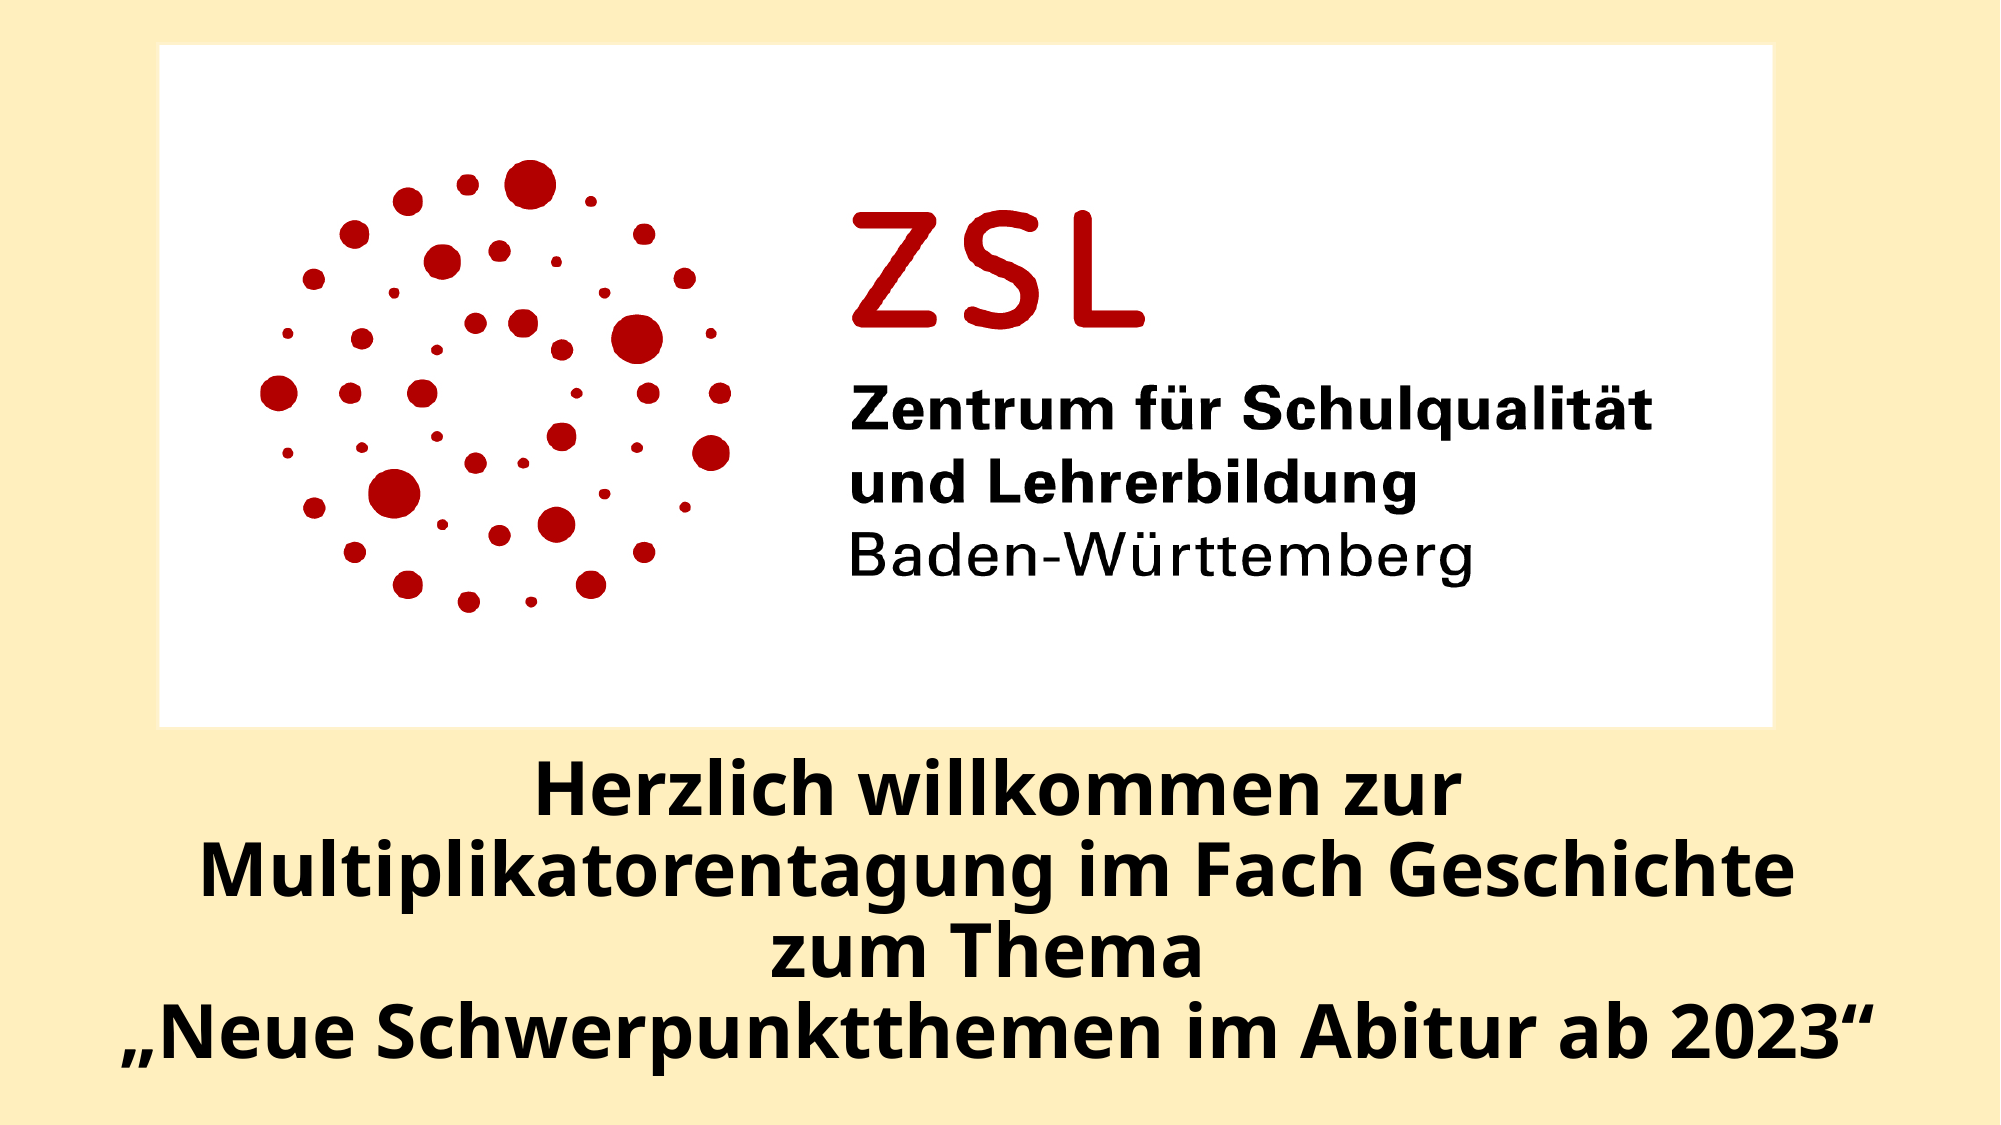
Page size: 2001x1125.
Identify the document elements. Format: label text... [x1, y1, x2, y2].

title Herzlich willkommen zur Multiplikatorentagung im Fach Geschichte zum Thema „Neue Schwerpunktthemen im Abitur ab 2023“ [100, 789, 1896, 1036]
picture [159, 44, 1773, 728]
